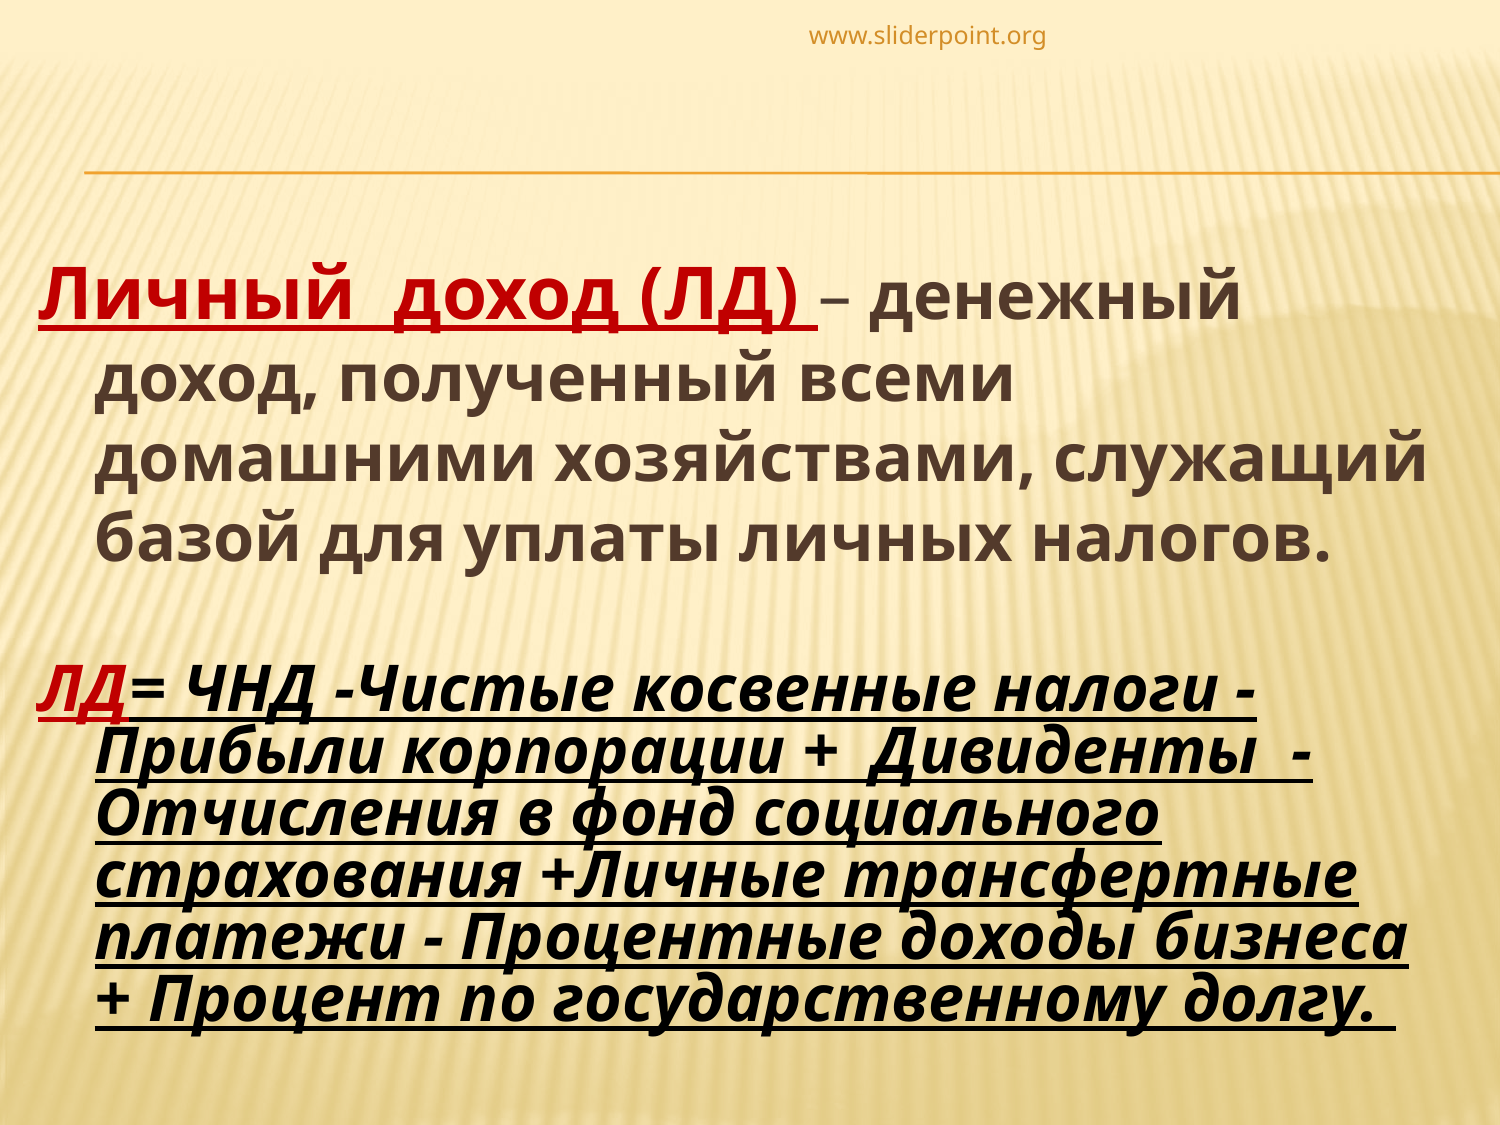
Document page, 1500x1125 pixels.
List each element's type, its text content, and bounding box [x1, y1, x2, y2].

list Личный доход (ЛД) – денежный доход, полученный всеми домашними хозяйствами, служащий базой для уплаты личных налогов. ЛД= ЧНД -Чистые косвенные налоги - Прибыли корпорации + Дивиденты - Отчисления в фонд социального страхования +Личные трансфертные платежи - Процентные доходы бизнеса + Процент по государственному долгу. [23, 35, 1466, 1090]
footer www.sliderpoint.org [587, 12, 1063, 60]
